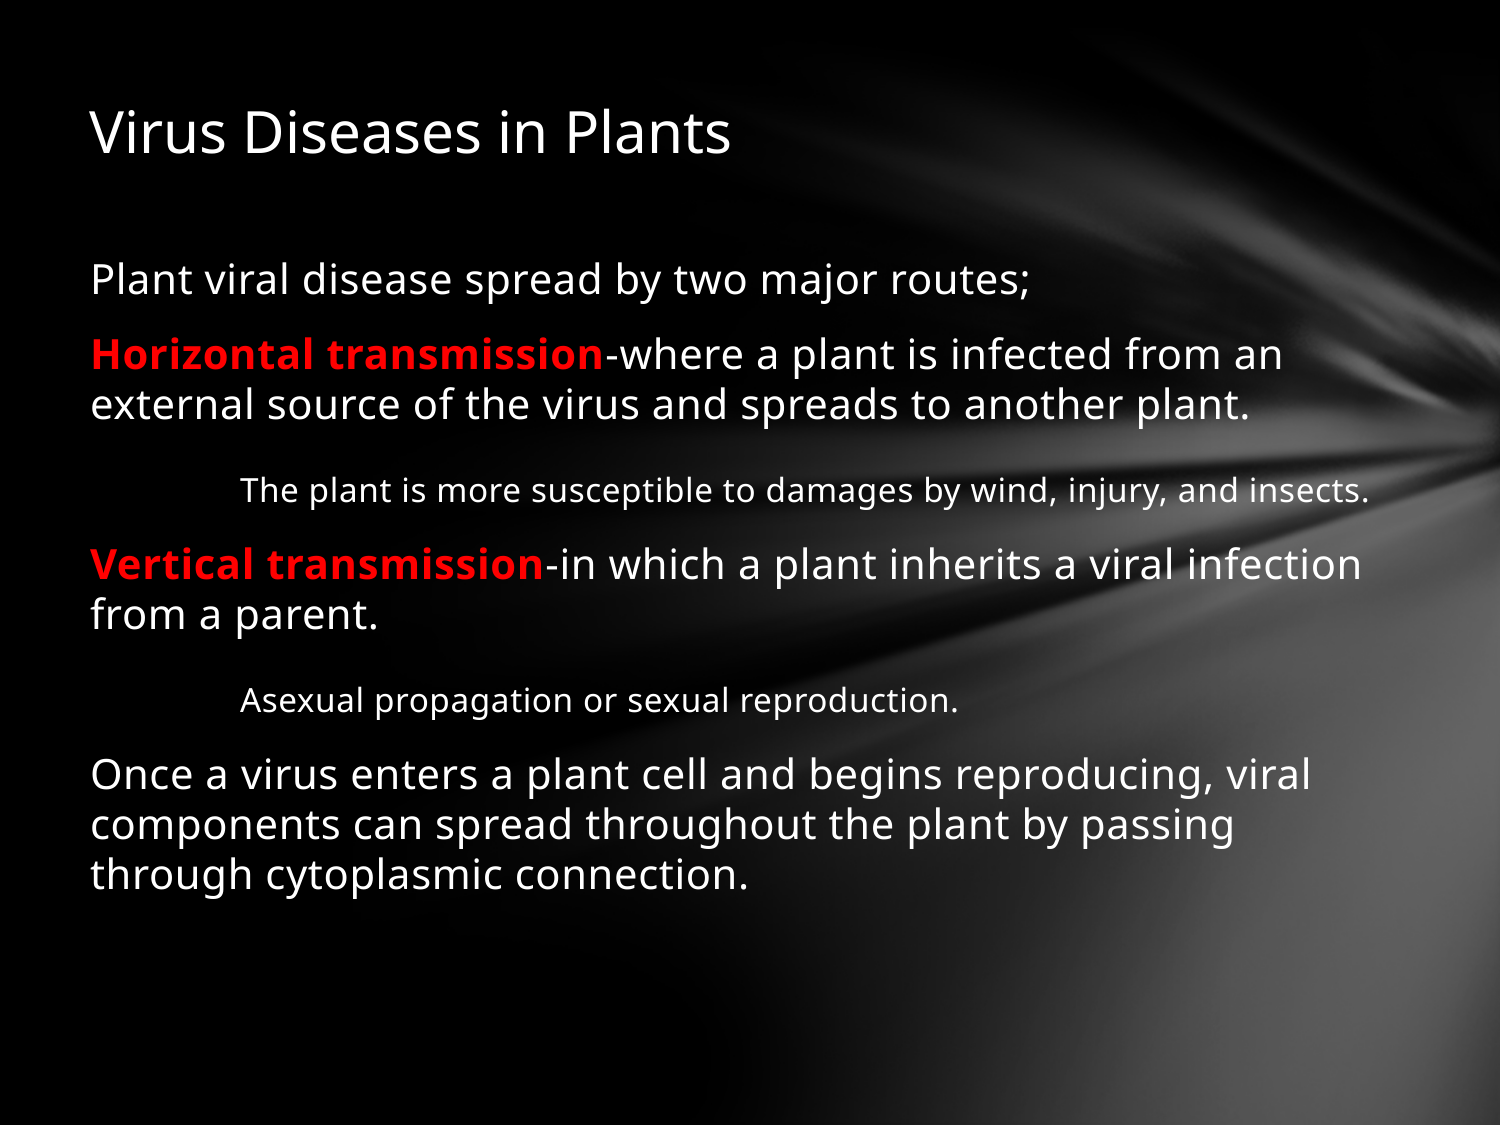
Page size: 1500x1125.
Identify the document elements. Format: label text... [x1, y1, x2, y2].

text_box Virus Diseases in Plants [75, 87, 788, 173]
list Plant viral disease spread by two major routes; Horizontal transmission-where a plant is infected from an external source of the virus and spreads to another plant. The plant is more susceptible to damages by wind, injury, and insects. Vertical transmission-in which a plant inherits a viral infection from a parent. Asexual propagation or sexual reproduction. Once a virus enters a plant cell and begins reproducing, viral components can spread throughout the plant by passing through cytoplasmic connection. [75, 245, 1425, 1125]
